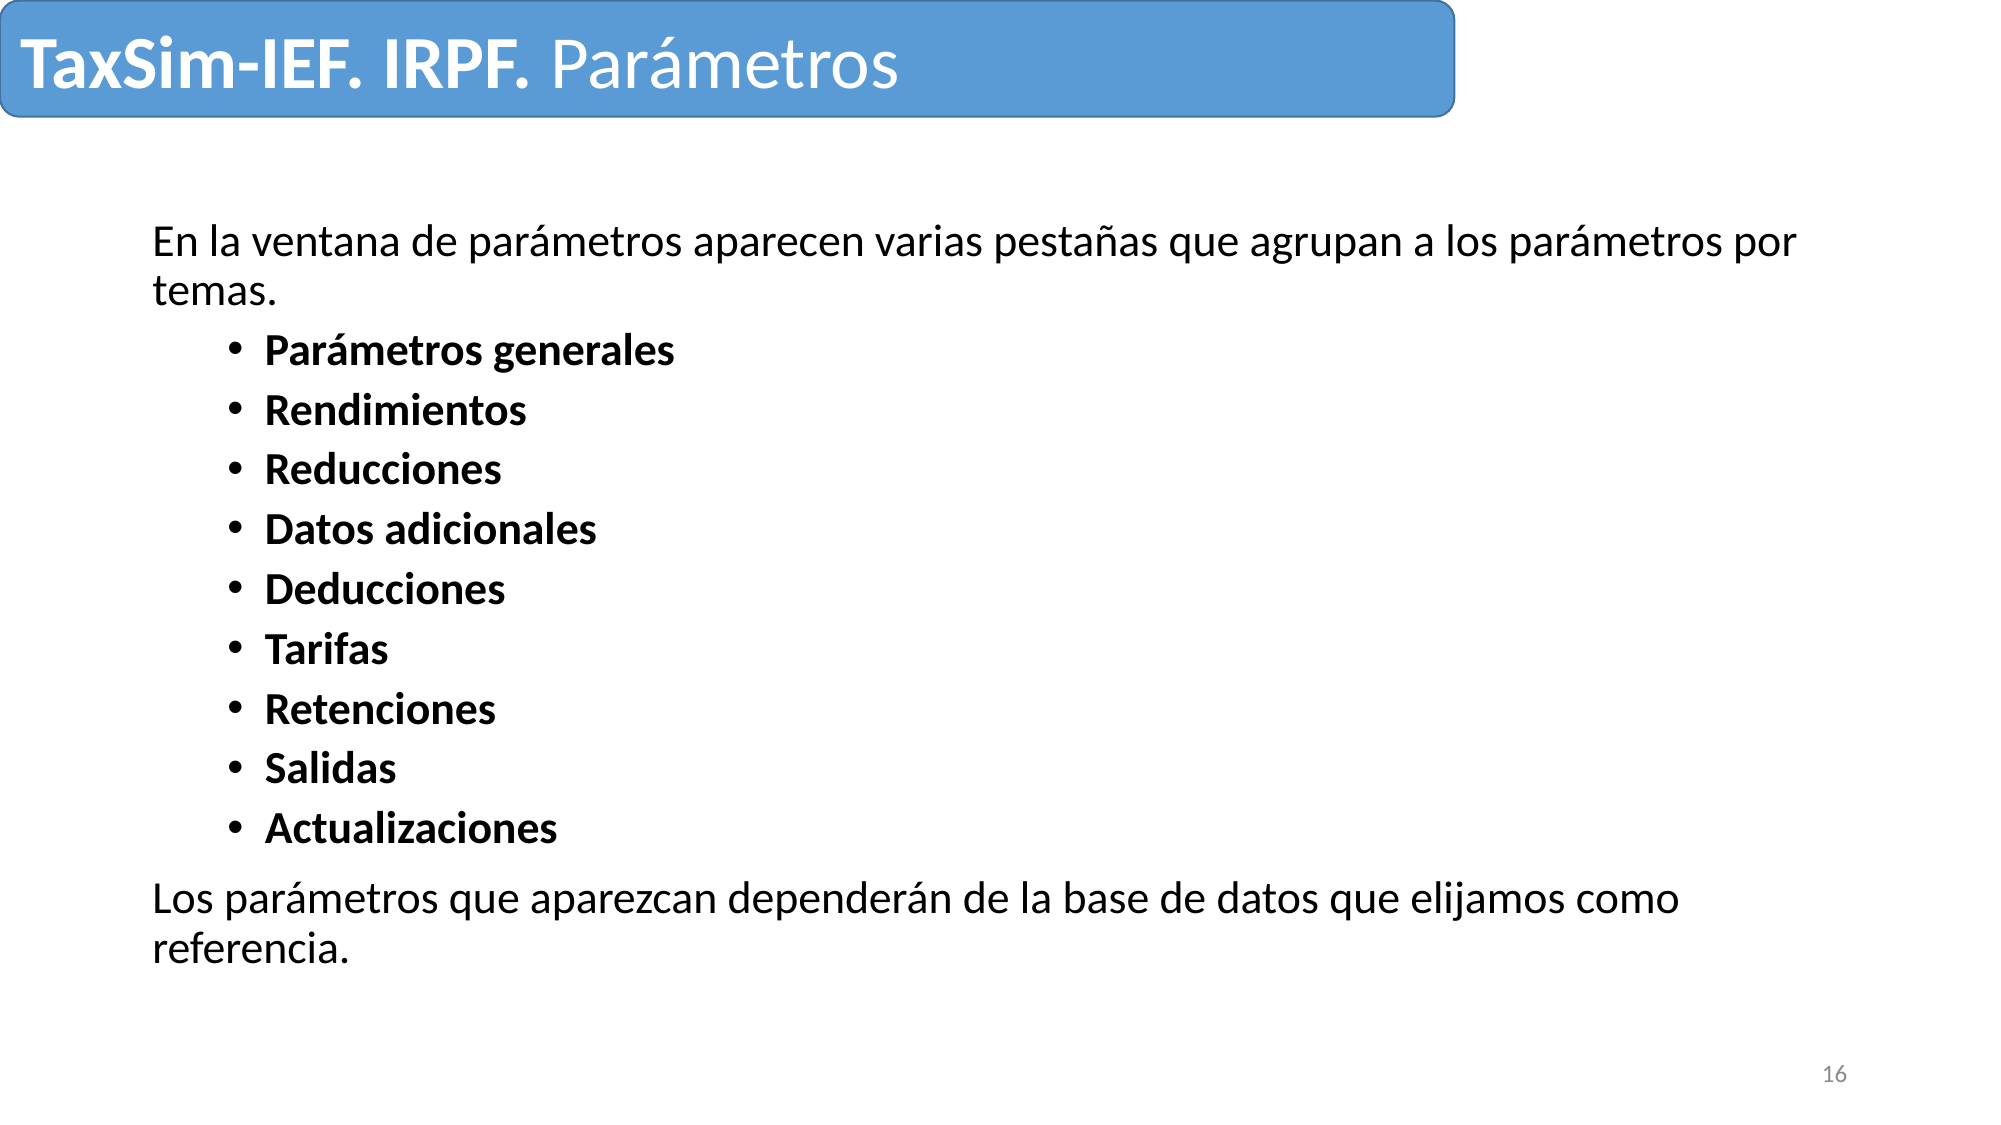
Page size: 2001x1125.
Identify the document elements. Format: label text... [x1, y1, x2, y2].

slide_number 16 [1412, 1042, 1863, 1103]
text_box TaxSim-IEF. IRPF. Parámetros [0, 0, 1456, 118]
list En la ventana de parámetros aparecen varias pestañas que agrupan a los parámetros por temas. Parámetros generales Rendimientos Reducciones Datos adicionales Deducciones Tarifas Retenciones Salidas Actualizaciones Los parámetros que aparezcan dependerán de la base de datos que elijamos como referencia. [137, 208, 1863, 1014]
